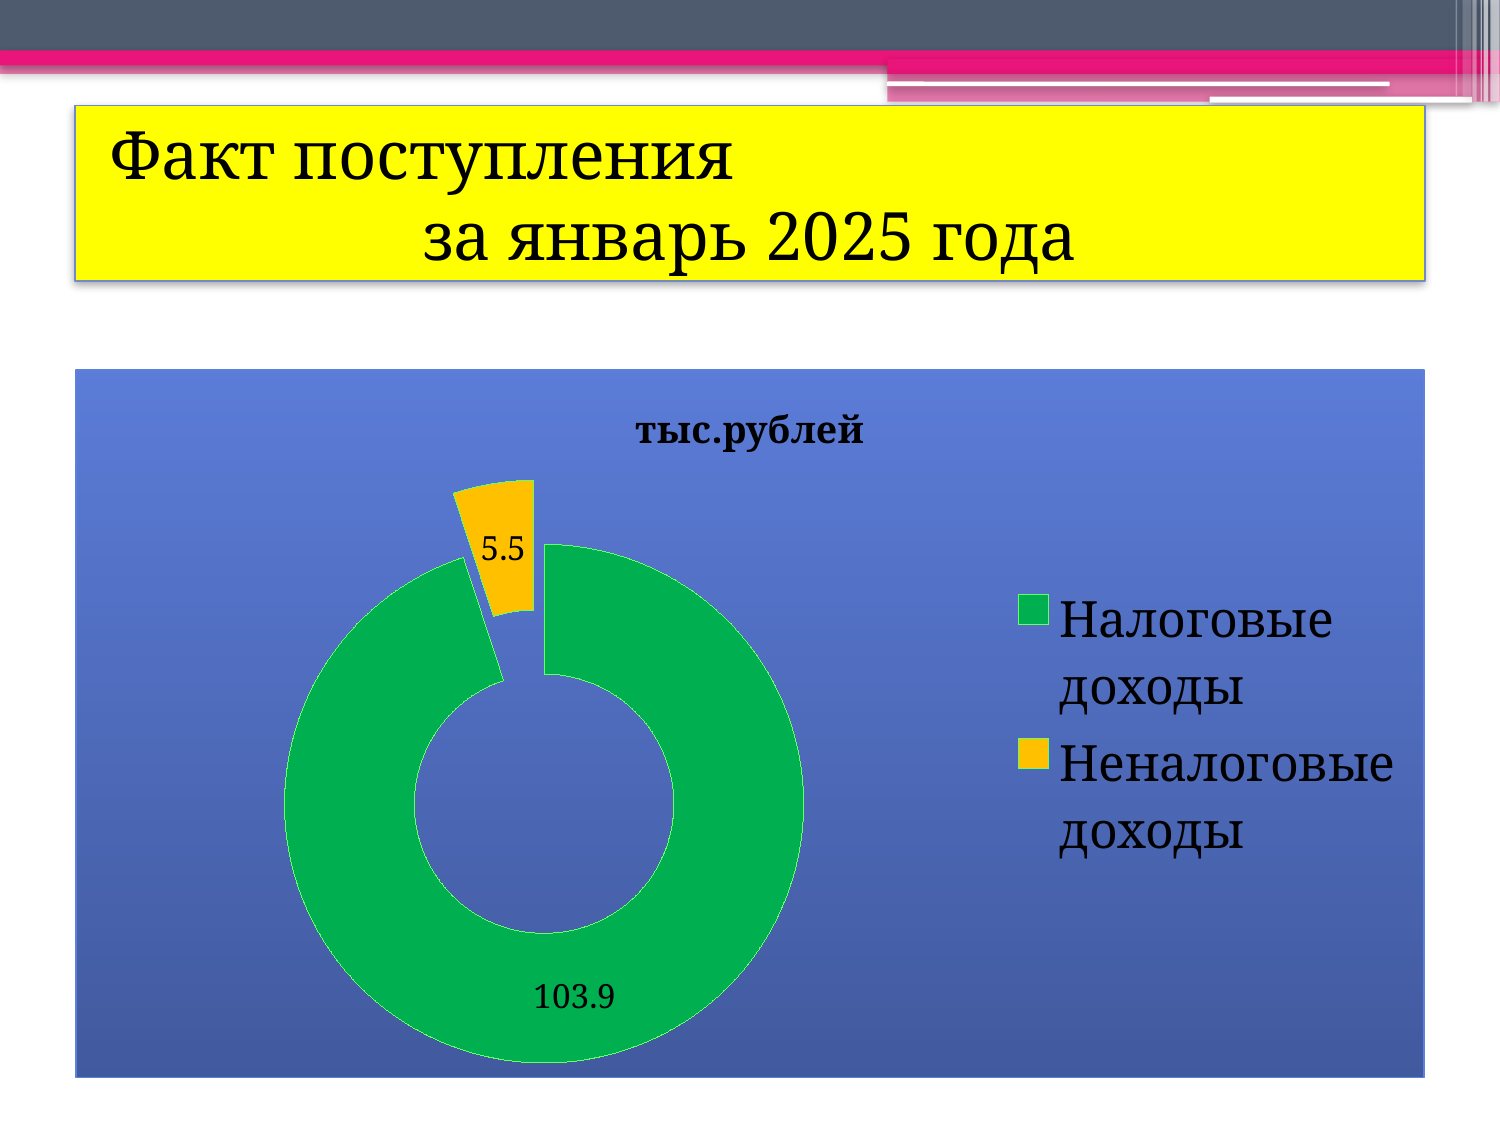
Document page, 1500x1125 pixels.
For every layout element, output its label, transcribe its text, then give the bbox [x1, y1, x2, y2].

title Факт поступления за январь 2025 года [74, 105, 1426, 282]
chart [74, 368, 1426, 1079]
